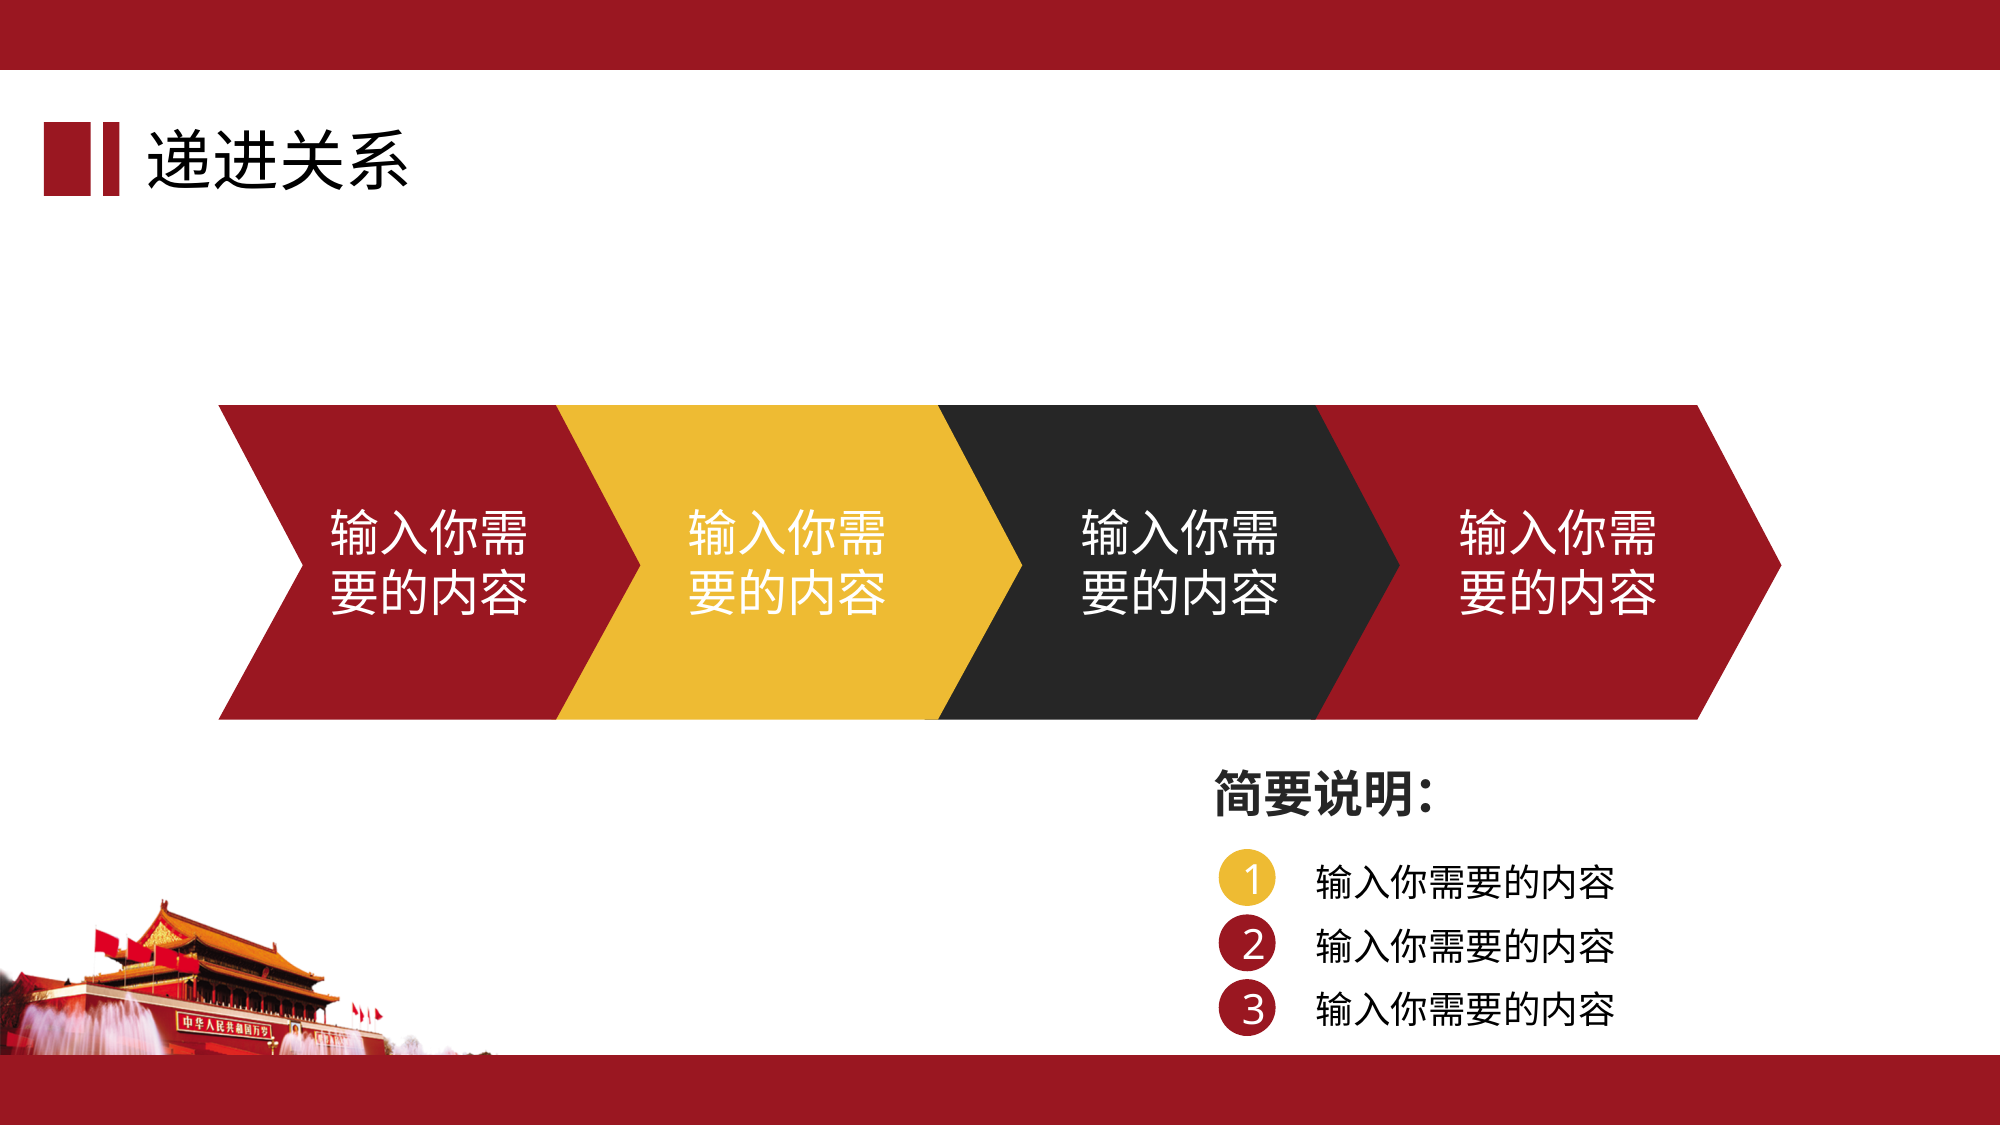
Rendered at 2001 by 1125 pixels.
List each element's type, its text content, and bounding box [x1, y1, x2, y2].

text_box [218, 405, 1782, 720]
text_box [1062, 1054, 2000, 1125]
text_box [1196, 755, 1633, 1040]
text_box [43, 122, 120, 196]
text_box [0, 0, 2000, 71]
picture [0, 747, 1062, 1125]
text_box 递进关系 [130, 111, 853, 206]
